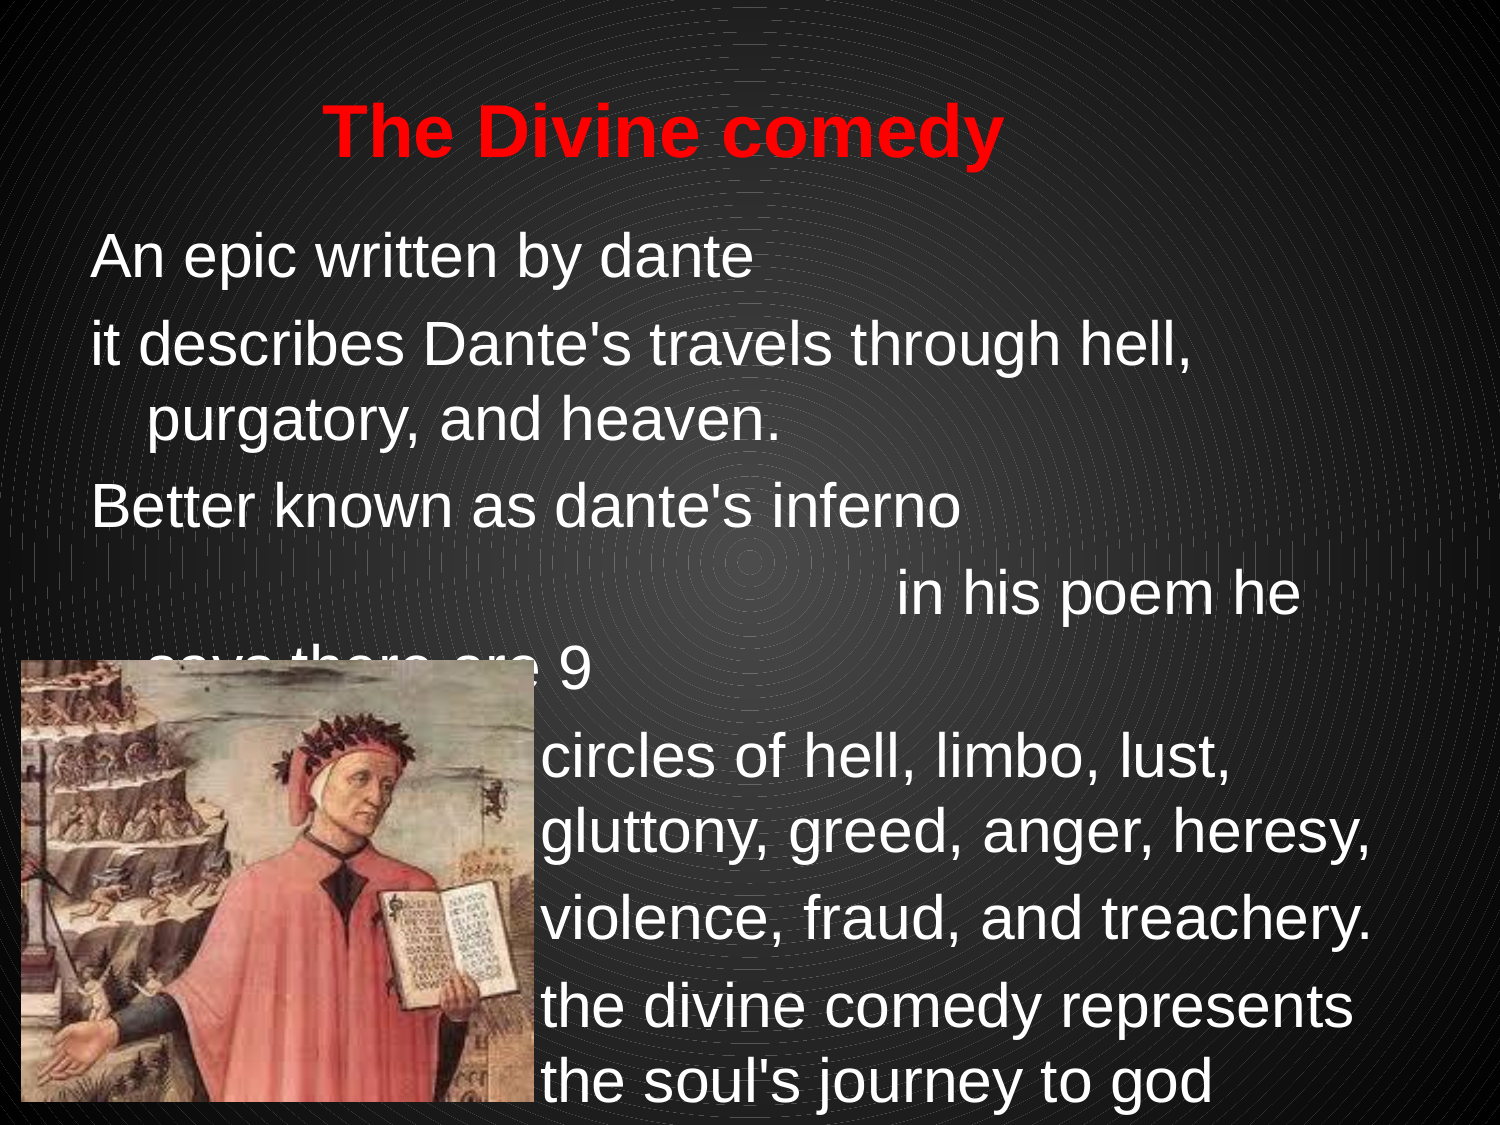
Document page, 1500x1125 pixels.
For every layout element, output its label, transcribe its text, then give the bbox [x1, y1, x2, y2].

title The Divine comedy [62, 0, 1413, 188]
list An epic written by dante it describes Dante's travels through hell, purgatory, and heaven. Better known as dante's inferno in his poem he says there are 9 circles of hell, limbo, lust, gluttony, greed, anger, heresy, violence, fraud, and treachery. the divine comedy represents the soul's journey to god [75, 200, 1425, 1125]
text_box [21, 660, 534, 1102]
